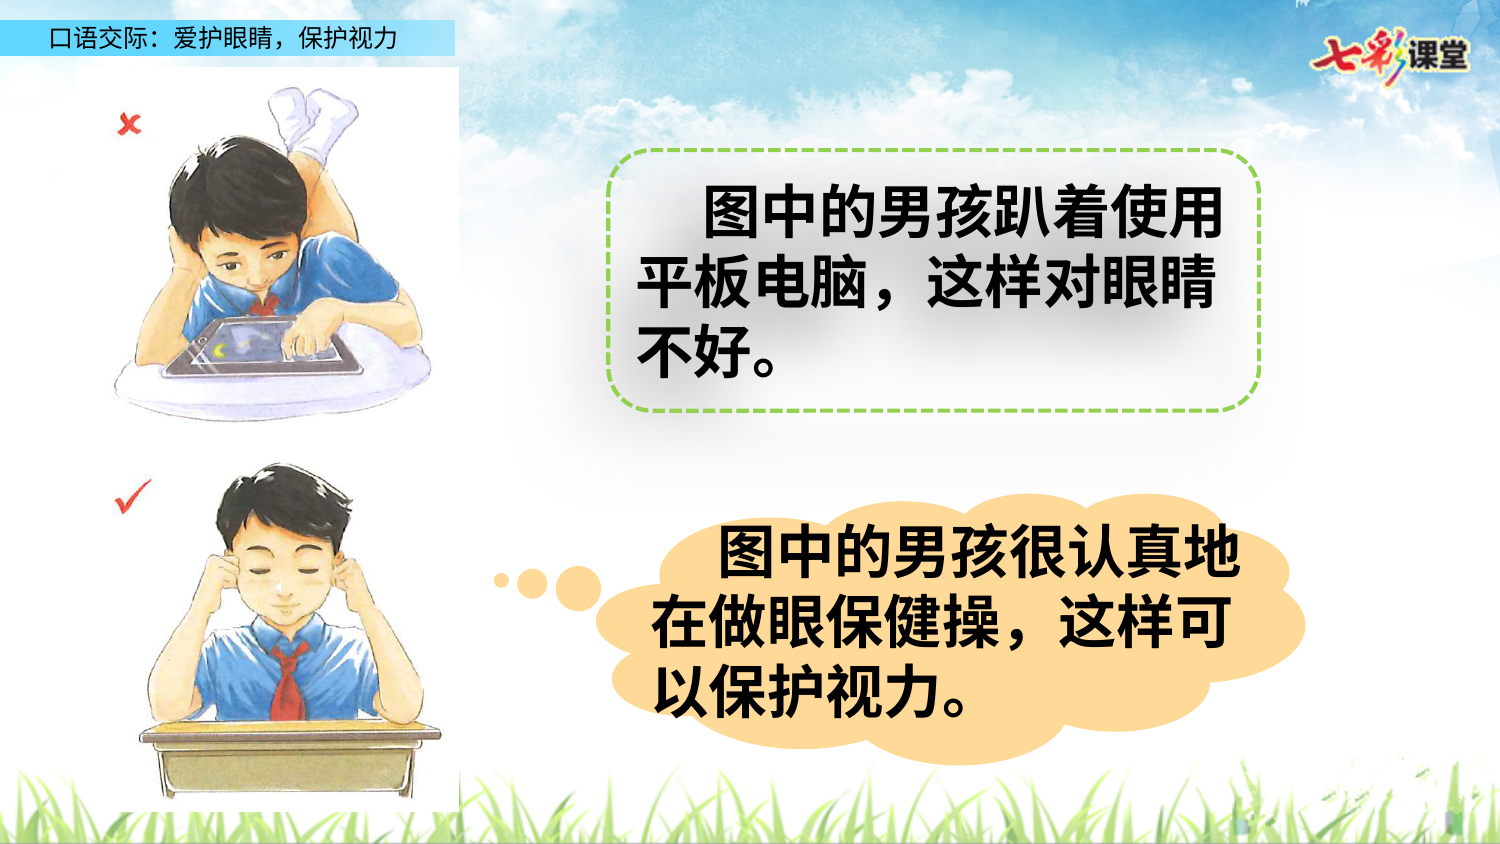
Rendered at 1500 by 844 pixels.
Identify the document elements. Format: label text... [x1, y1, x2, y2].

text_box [596, 492, 1306, 765]
text_box 图中的男孩趴着使用平板电脑，这样对眼睛不好。 [606, 148, 1262, 413]
picture [0, 0, 1500, 844]
